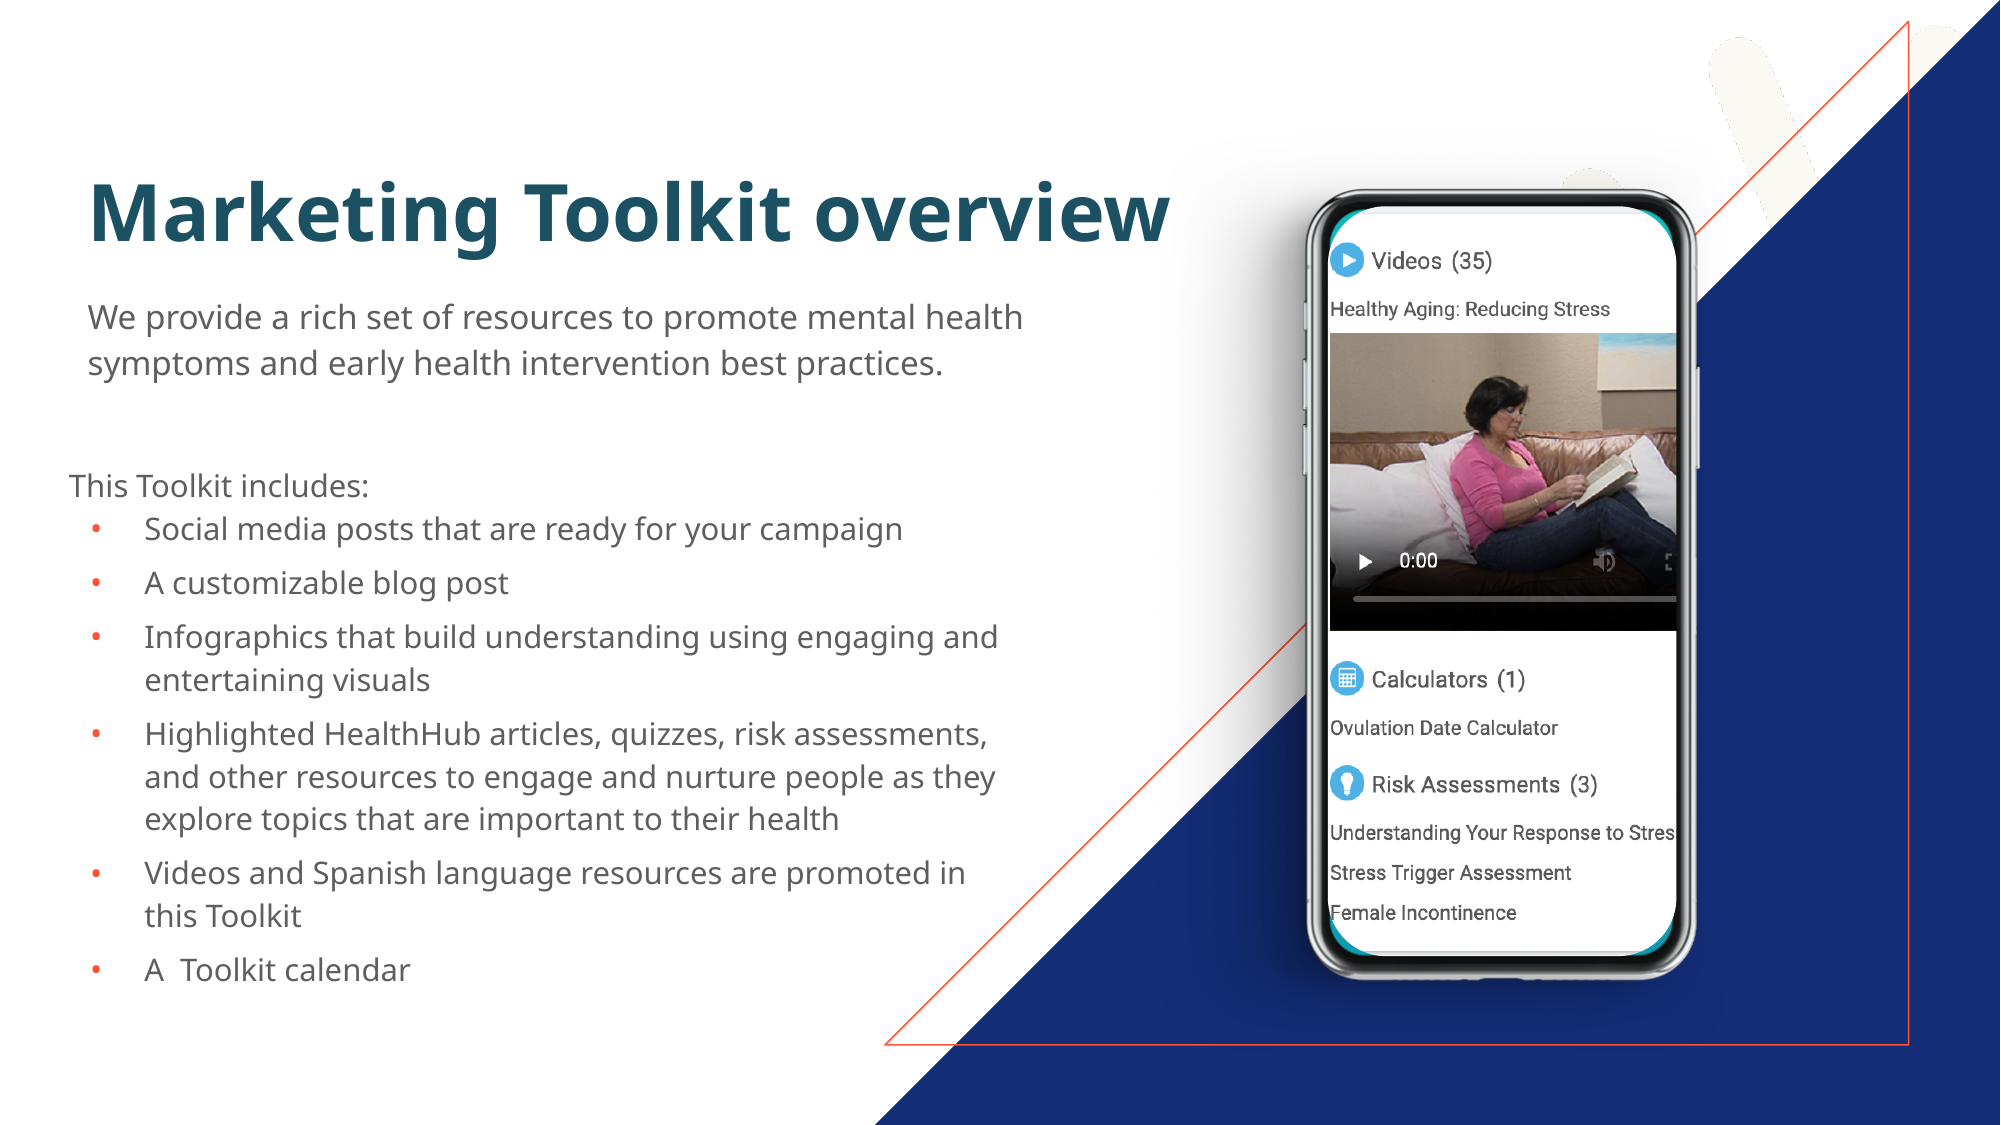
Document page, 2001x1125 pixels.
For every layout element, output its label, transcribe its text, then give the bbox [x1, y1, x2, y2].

list We provide a rich set of resources to promote mental health symptoms and early health intervention best practices. [87, 282, 1173, 424]
title Marketing Toolkit overview [87, 48, 1840, 266]
list This Toolkit includes: Social media posts that are ready for your campaign A customizable blog post Infographics that build understanding using engaging and entertaining visuals Highlighted HealthHub articles, quizzes, risk assessments, and other resources to engage and nurture people as they explore topics that are important to their health Videos and Spanish language resources are promoted in this Toolkit A Toolkit calendar [68, 440, 1032, 999]
picture [999, 90, 2001, 1102]
